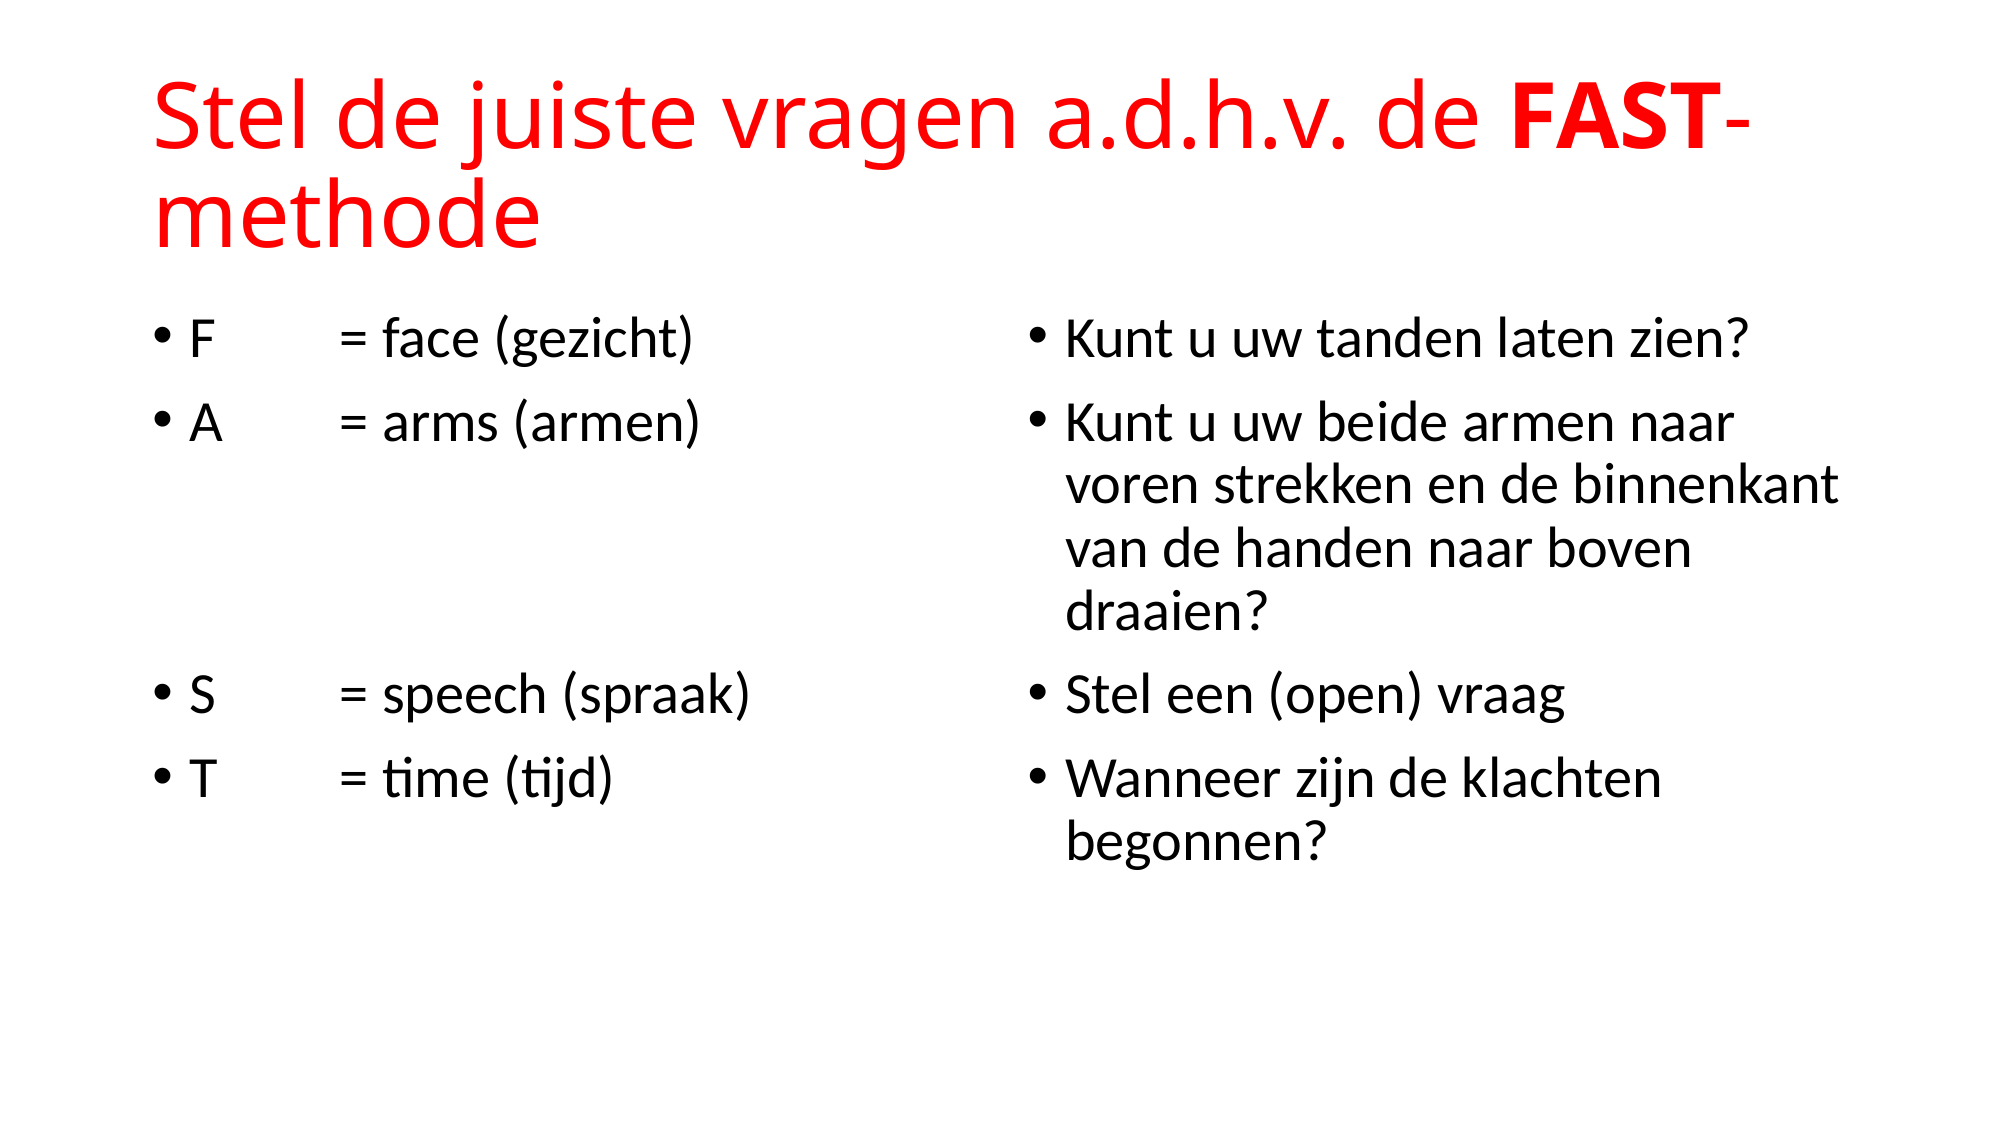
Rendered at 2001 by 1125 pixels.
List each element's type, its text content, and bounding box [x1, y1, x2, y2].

list F = face (gezicht) A = arms (armen) S = speech (spraak) T = time (tijd) [137, 299, 988, 1014]
list Kunt u uw tanden laten zien? Kunt u uw beide armen naar voren strekken en de binnenkant van de handen naar boven draaien? Stel een (open) vraag Wanneer zijn de klachten begonnen? [1012, 299, 1863, 1014]
title Stel de juiste vragen a.d.h.v. de FAST-methode [137, 59, 1863, 278]
